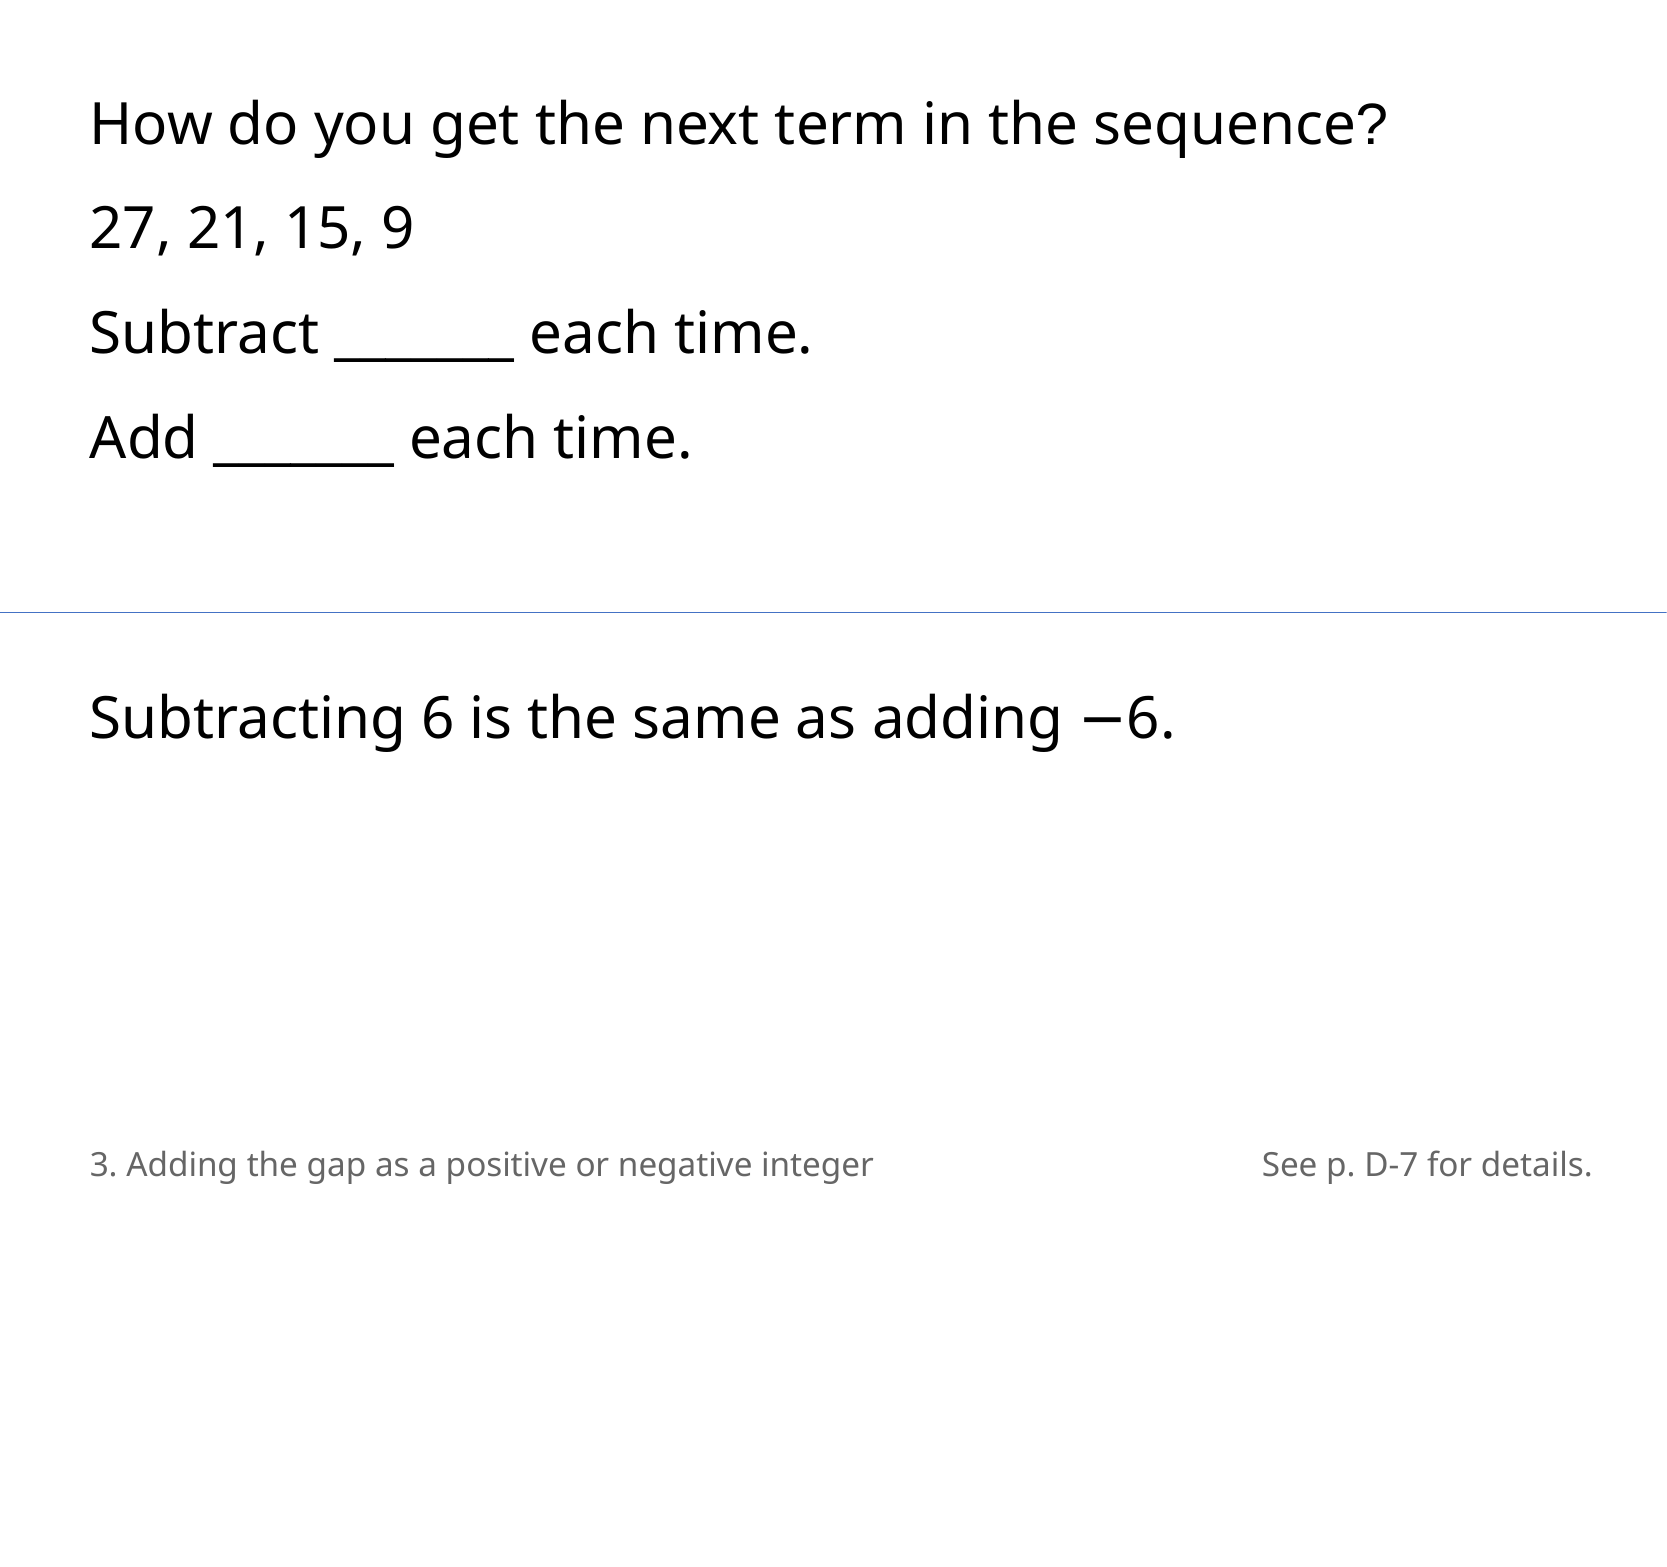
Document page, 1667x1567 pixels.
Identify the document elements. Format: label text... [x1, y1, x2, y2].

text_box 3. Adding the gap as a positive or negative integer [74, 1135, 997, 1190]
text_box How do you get the next term in the sequence? 27, 21, 15, 9 Subtract _______ each time. Add _______ each time. [74, 68, 1659, 478]
text_box Subtracting 6 is the same as adding −6. [75, 672, 1607, 758]
text_box See p. D-7 for details. [1051, 1135, 1608, 1190]
